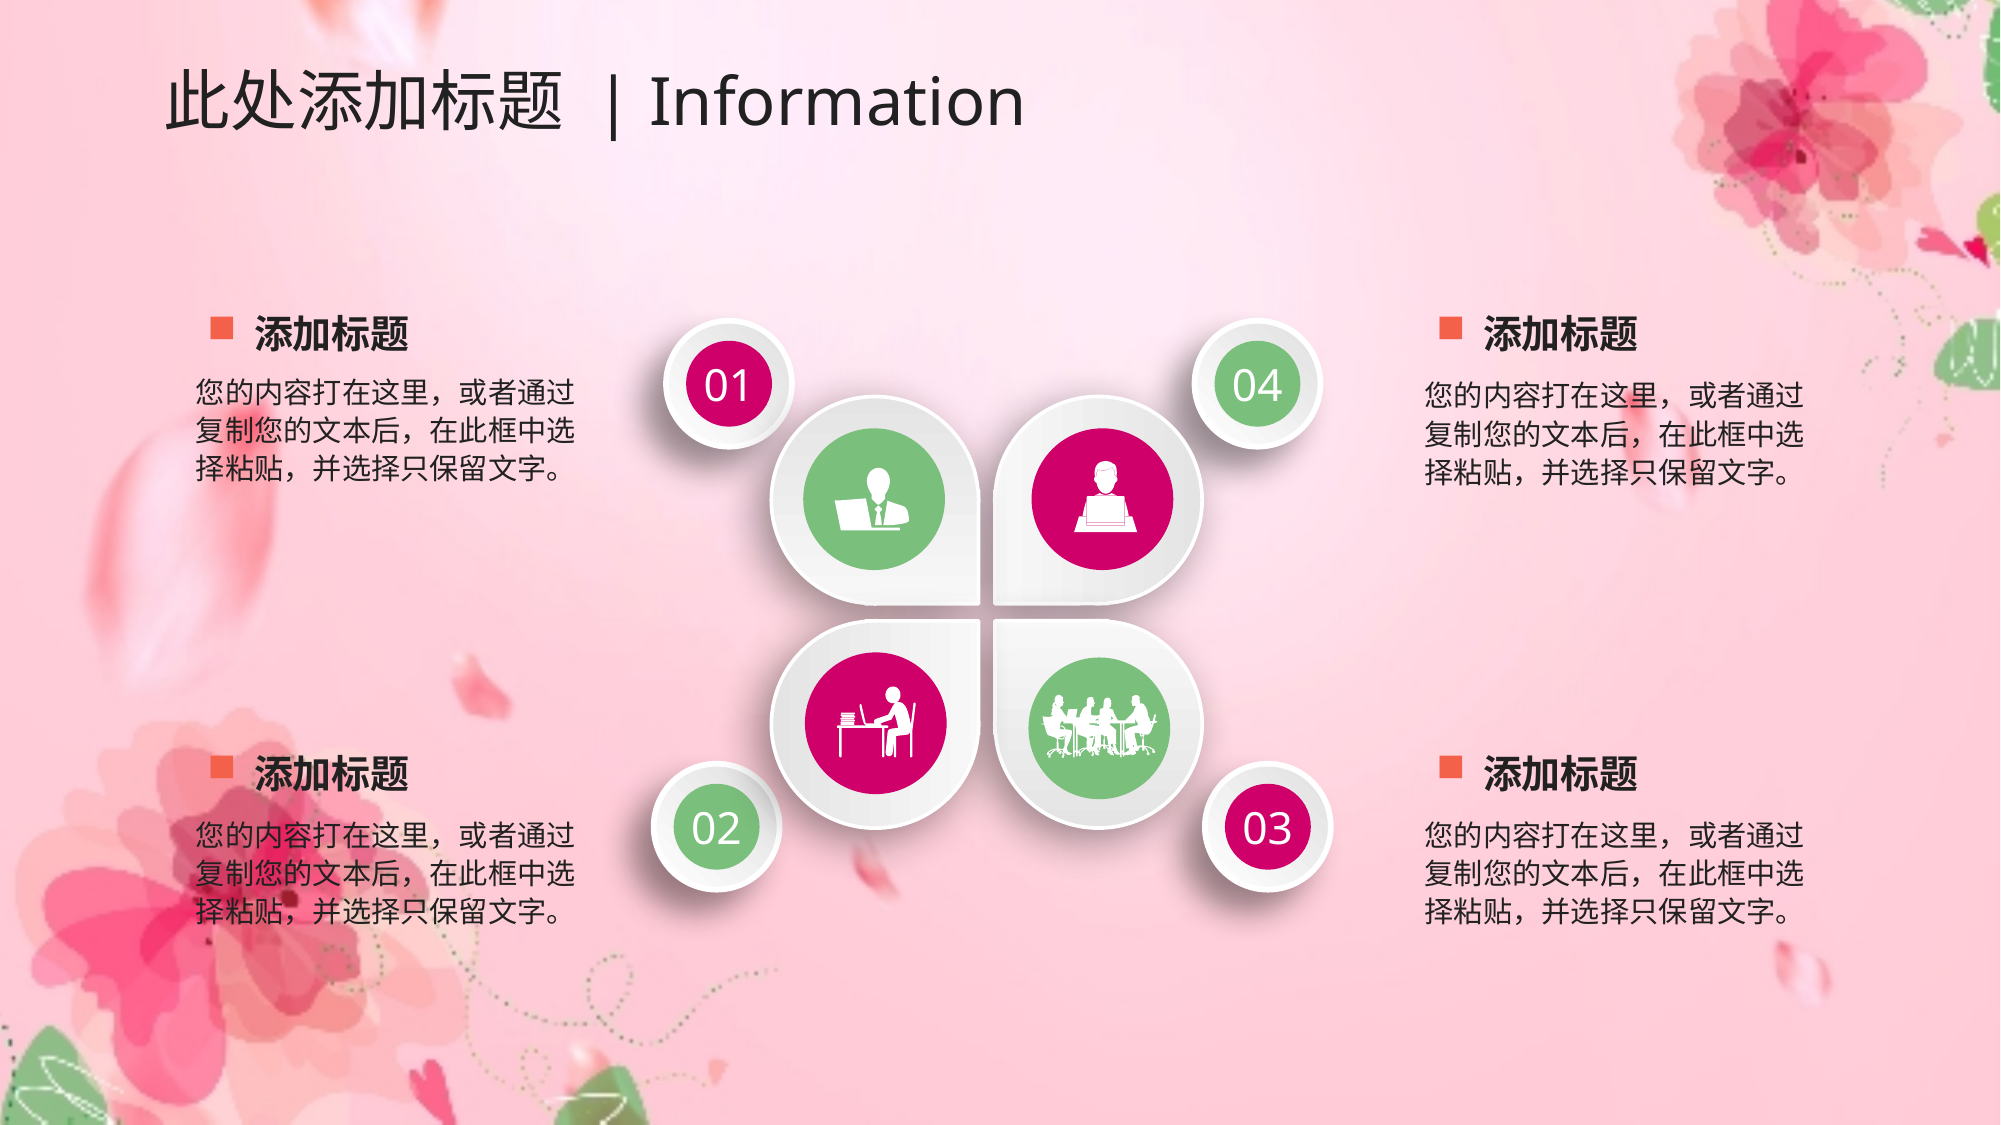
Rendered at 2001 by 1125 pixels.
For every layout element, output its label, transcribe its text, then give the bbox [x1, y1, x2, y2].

picture [0, 0, 2001, 1125]
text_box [979, 583, 1188, 835]
text_box 您的内容打在这里，或者通过复制您的文本后，在此框中选择粘贴，并选择只保留文字。 [181, 363, 607, 516]
text_box 您的内容打在这里，或者通过复制您的文本后，在此框中选择粘贴，并选择只保留文字。 [181, 805, 607, 930]
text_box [786, 389, 995, 603]
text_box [653, 763, 780, 890]
text_box 您的内容打在这里，或者通过复制您的文本后，在此框中选择粘贴，并选择只保留文字。 [1410, 366, 1835, 532]
title 此处添加标题 | Information [152, 27, 1790, 169]
text_box 添加标题 [179, 299, 508, 361]
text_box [999, 411, 1209, 620]
text_box 添加标题 [1408, 299, 1737, 361]
text_box 添加标题 [179, 738, 508, 800]
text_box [665, 320, 793, 447]
text_box 添加标题 [1408, 738, 1737, 800]
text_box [764, 605, 1016, 814]
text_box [1194, 320, 1321, 447]
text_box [1204, 763, 1332, 890]
text_box 您的内容打在这里，或者通过复制您的文本后，在此框中选择粘贴，并选择只保留文字。 [1410, 805, 1835, 930]
